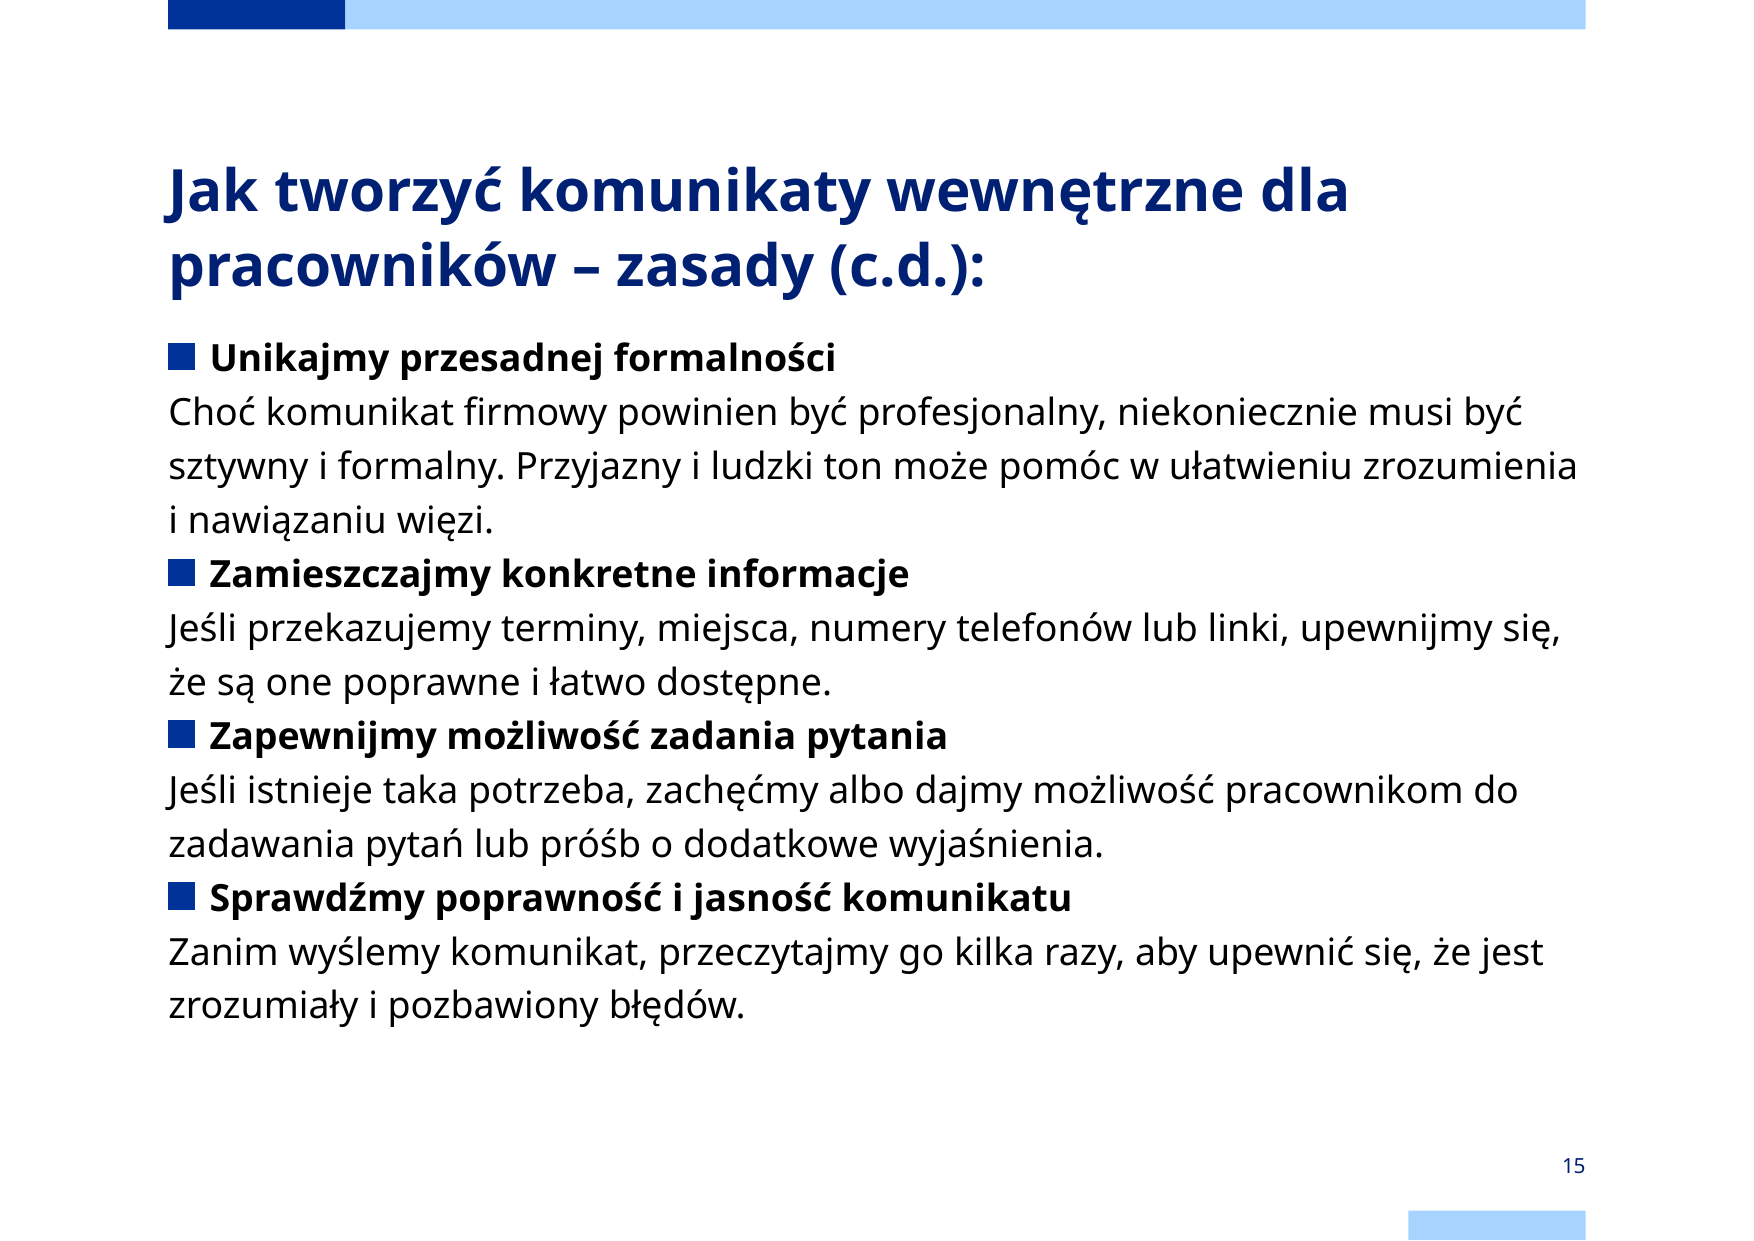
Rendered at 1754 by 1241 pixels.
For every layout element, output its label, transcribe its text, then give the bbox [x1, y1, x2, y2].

list Unikajmy przesadnej formalności Choć komunikat firmowy powinien być profesjonalny, niekoniecznie musi być sztywny i formalny. Przyjazny i ludzki ton może pomóc w ułatwieniu zrozumienia i nawiązaniu więzi. Zamieszczajmy konkretne informacje Jeśli przekazujemy terminy, miejsca, numery telefonów lub linki, upewnijmy się, że są one poprawne i łatwo dostępne. Zapewnijmy możliwość zadania pytania Jeśli istnieje taka potrzeba, zachęćmy albo dajmy możliwość pracownikom do zadawania pytań lub próśb o dodatkowe wyjaśnienia. Sprawdźmy poprawność i jasność komunikatu Zanim wyślemy komunikat, przeczytajmy go kilka razy, aby upewnić się, że jest zrozumiały i pozbawiony błędów. [168, 324, 1586, 1093]
slide_number 15 [1408, 1151, 1586, 1182]
title Jak tworzyć komunikaty wewnętrzne dla pracowników – zasady (c.d.): [168, 147, 1586, 324]
picture [168, 559, 195, 586]
picture [168, 343, 195, 370]
picture [168, 882, 195, 910]
picture [168, 720, 195, 748]
